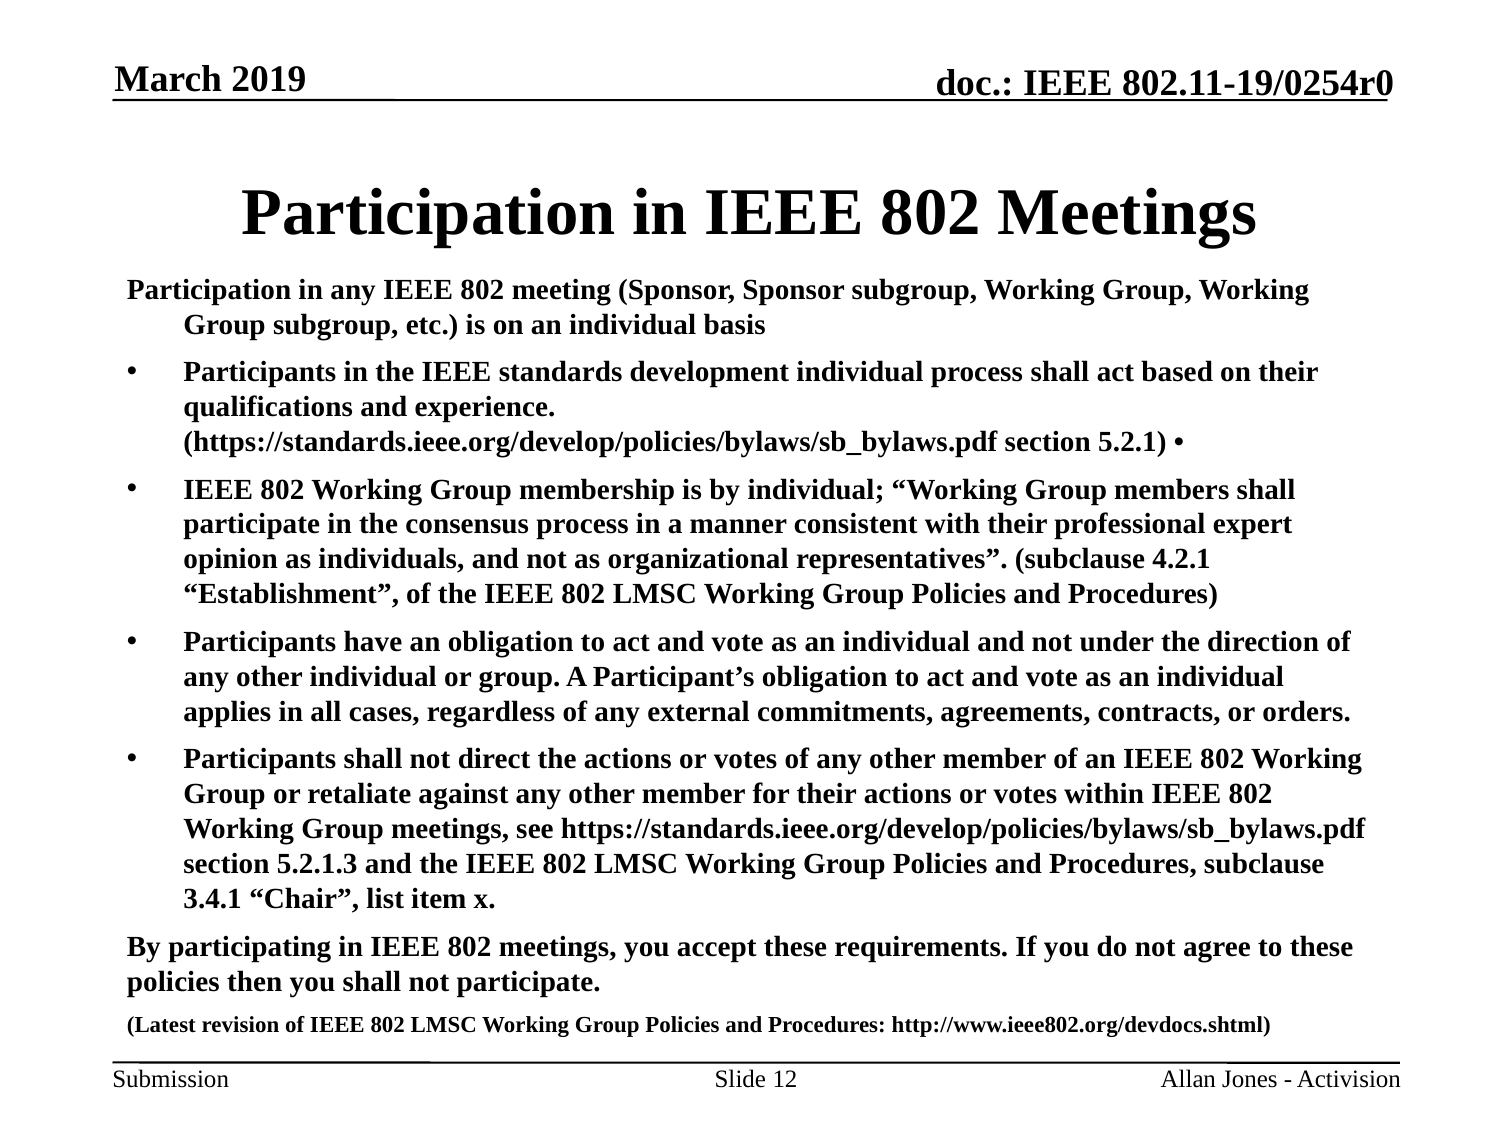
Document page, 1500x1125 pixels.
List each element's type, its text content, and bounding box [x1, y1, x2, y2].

title Participation in IEEE 802 Meetings [112, 111, 1388, 262]
footer Allan Jones - Activision [902, 1061, 1402, 1093]
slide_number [114, 54, 493, 100]
list Participation in any IEEE 802 meeting (Sponsor, Sponsor subgroup, Working Group, Working Group subgroup, etc.) is on an individual basis Participants in the IEEE standards development individual process shall act based on their qualifications and experience. (https://standards.ieee.org/develop/policies/bylaws/sb_bylaws.pdf section 5.2.1) • IEEE 802 Working Group membership is by individual; “Working Group members shall participate in the consensus process in a manner consistent with their professional expert opinion as individuals, and not as organizational representatives”. (subclause 4.2.1 “Establishment”, of the IEEE 802 LMSC Working Group Policies and Procedures) Participants have an obligation to act and vote as an individual and not under the direction of any other individual or group. A Participant’s obligation to act and vote as an individual applies in all cases, regardless of any external commitments, agreements, contracts, or orders. Participants shall not direct the actions or votes of any other member of an IEEE 802 Working Group or retaliate against any other member for their actions or votes within IEEE 802 Working Group meetings, see https://standards.ieee.org/develop/policies/bylaws/sb_bylaws.pdf section 5.2.1.3 and the IEEE 802 LMSC Working Group Policies and Procedures, subclause 3.4.1 “Chair”, list item x. By participating in IEEE 802 meetings, you accept these requirements. If you do not agree to these policies then you shall not participate. (Latest revision of IEEE 802 LMSC Working Group Policies and Procedures: http://www.ieee802.org/devdocs.shtml) [111, 262, 1388, 1051]
slide_number Slide 12 [712, 1061, 800, 1123]
